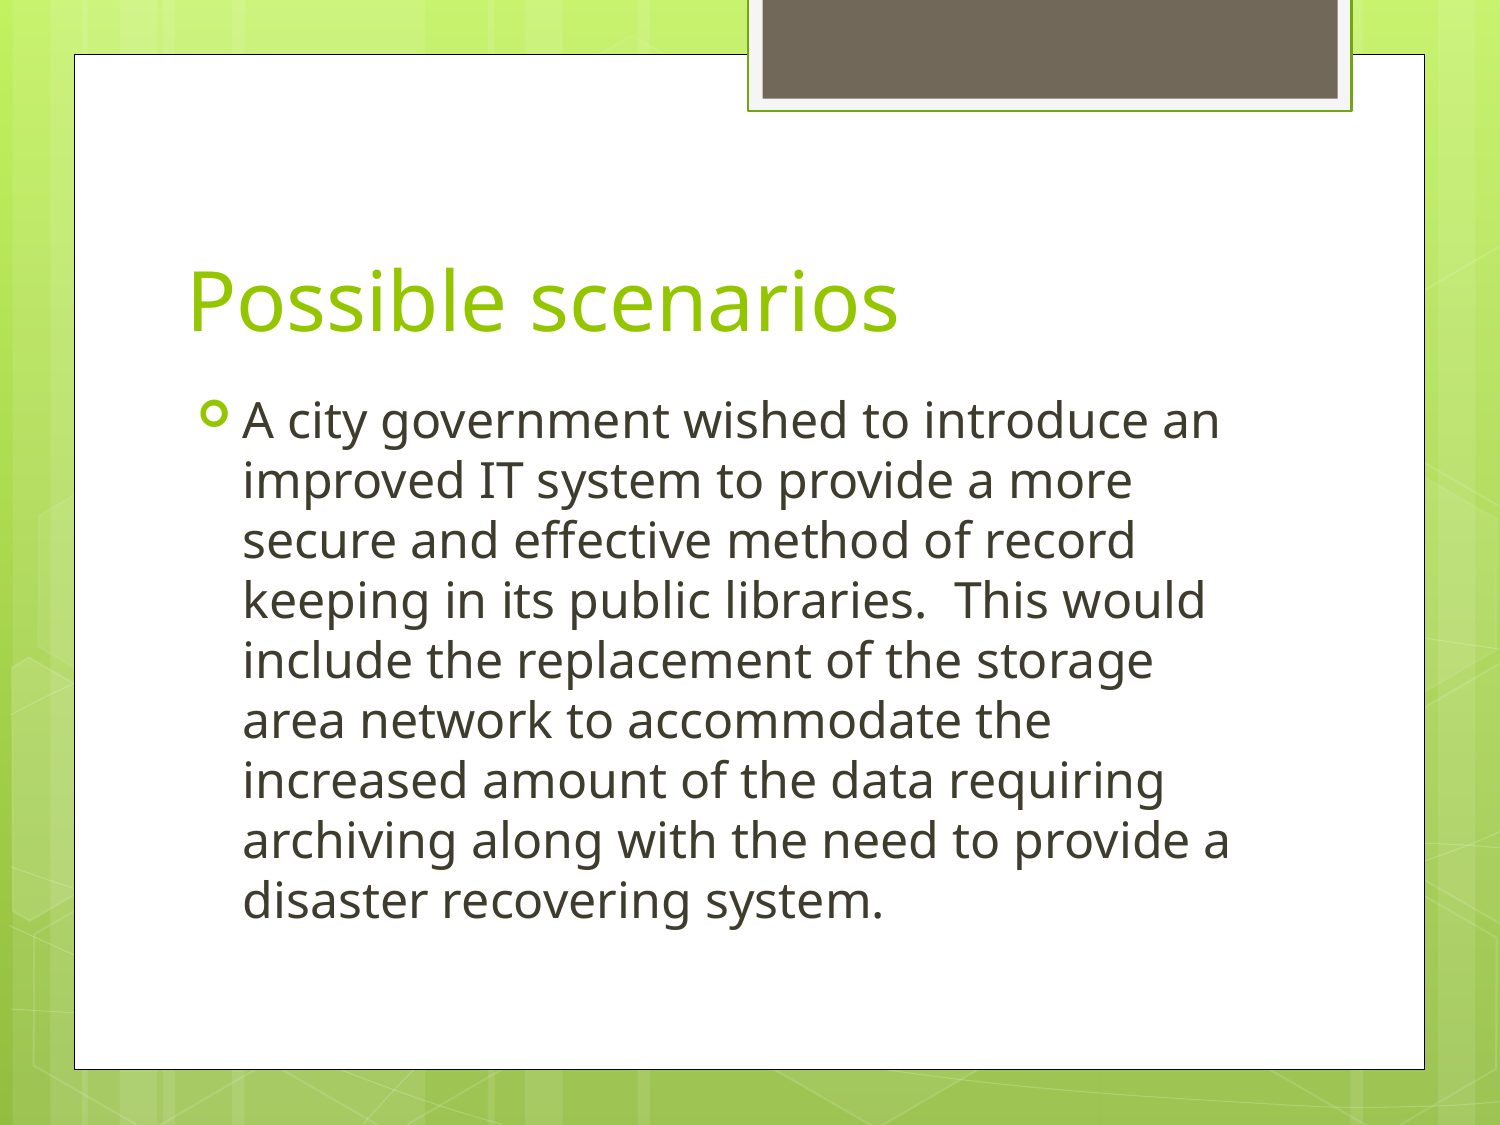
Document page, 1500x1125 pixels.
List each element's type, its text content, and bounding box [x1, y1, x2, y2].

title Possible scenarios [171, 168, 1324, 357]
list A city government wished to introduce an improved IT system to provide a more secure and effective method of record keeping in its public libraries. This would include the replacement of the storage area network to accommodate the increased amount of the data requiring archiving along with the need to provide a disaster recovering system. [171, 381, 1283, 957]
